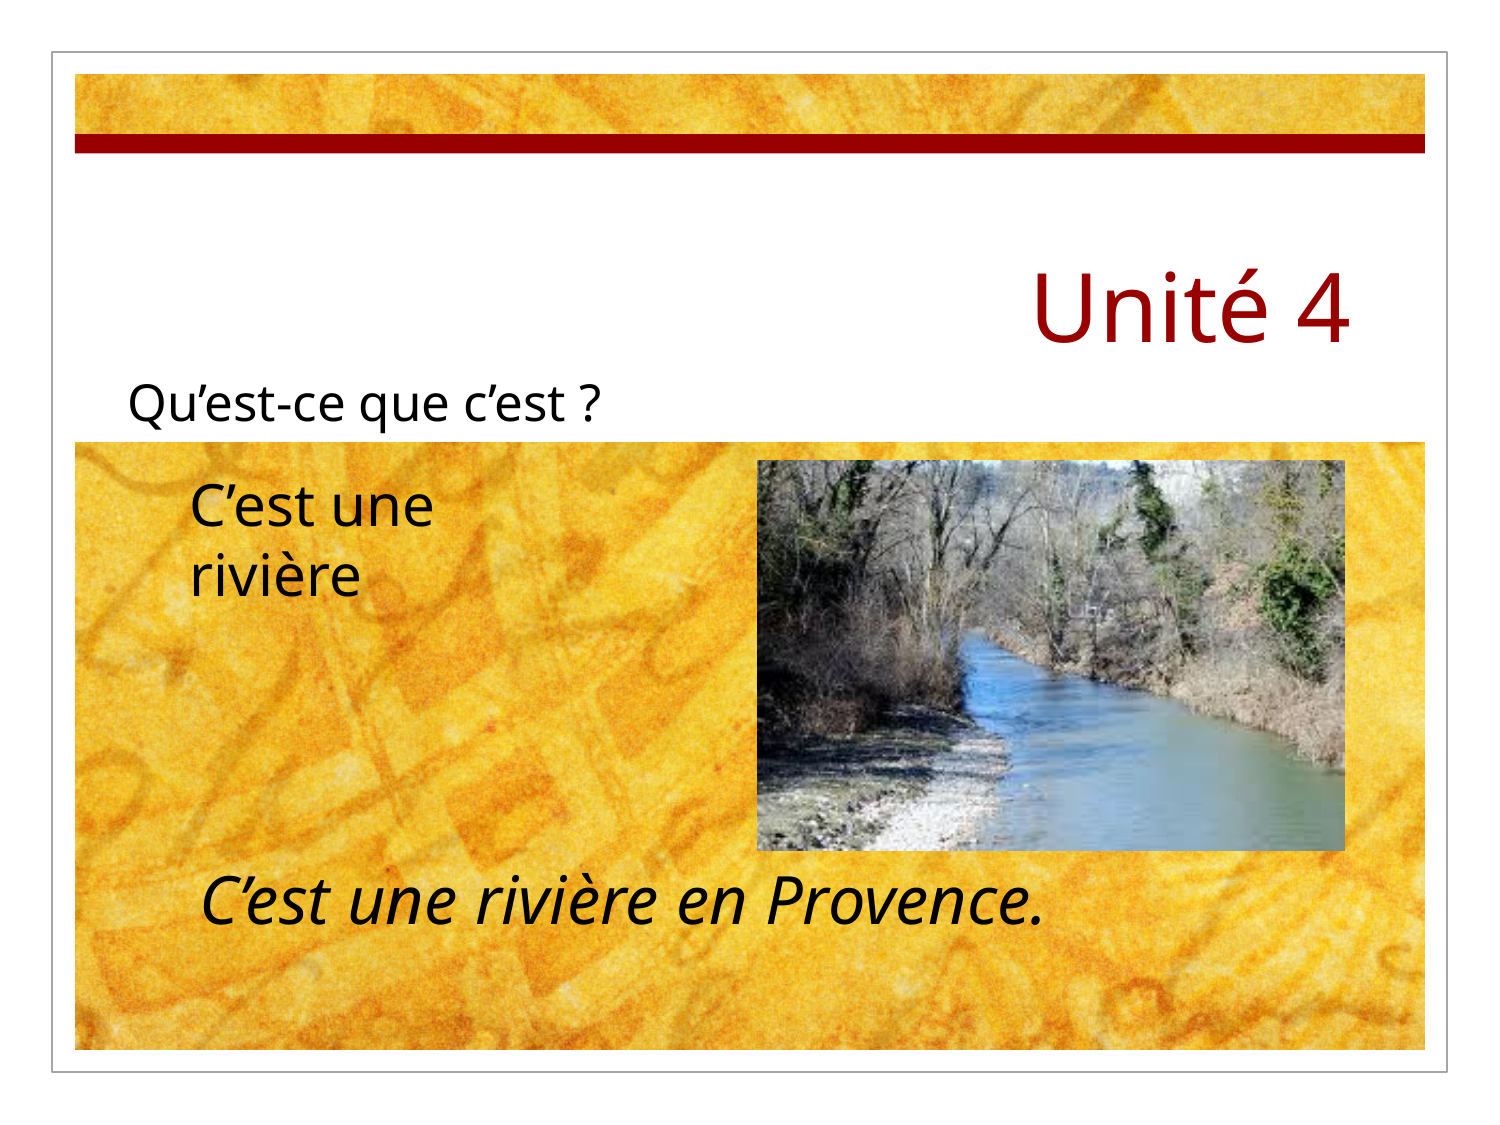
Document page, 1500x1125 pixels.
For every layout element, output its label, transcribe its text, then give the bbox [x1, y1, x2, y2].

text_box C’est une rivière [175, 460, 628, 686]
text_box C’est une rivière en Provence. [184, 850, 1064, 946]
title Unité 4 [112, 158, 1392, 362]
subtitle Qu’est-ce que c’est ? [112, 362, 1392, 439]
picture [75, 442, 1425, 1050]
picture [75, 74, 1425, 134]
